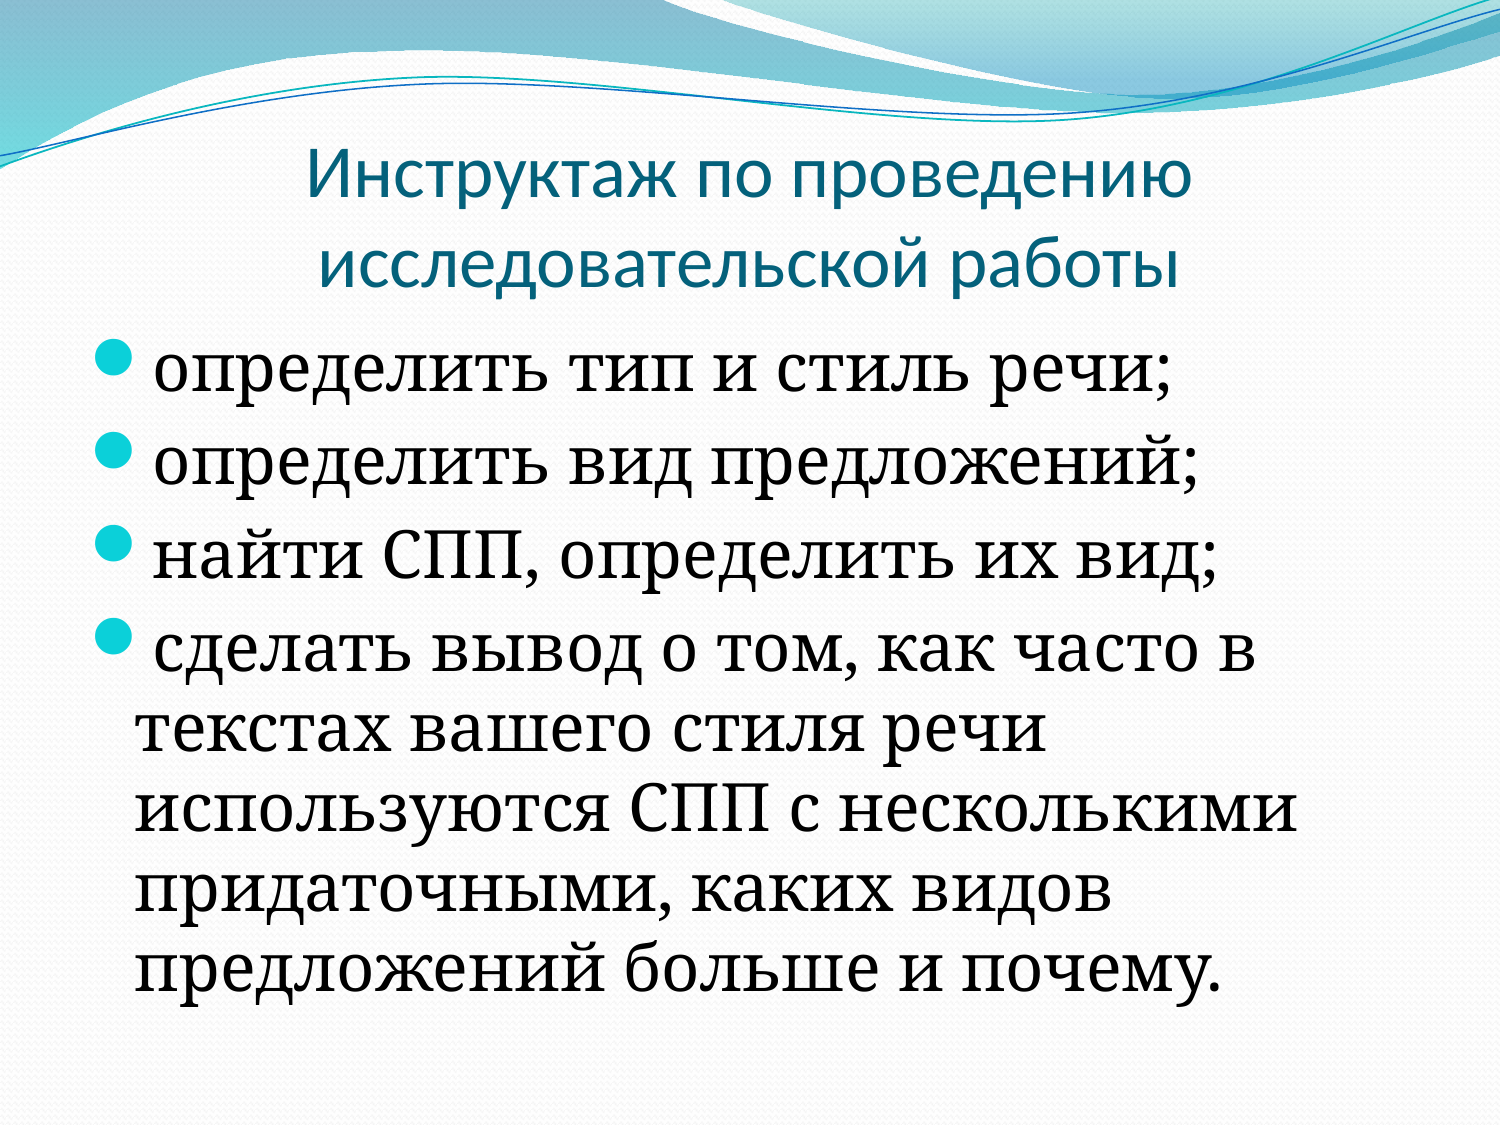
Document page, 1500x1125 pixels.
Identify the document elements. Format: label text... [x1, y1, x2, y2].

title Инструктаж по проведению исследовательской работы [75, 115, 1425, 303]
list определить тип и стиль речи; определить вид предложений; найти СПП, определить их вид; сделать вывод о том, как часто в текстах вашего стиля речи используются СПП с несколькими придаточными, каких видов предложений больше и почему. [75, 317, 1425, 1038]
